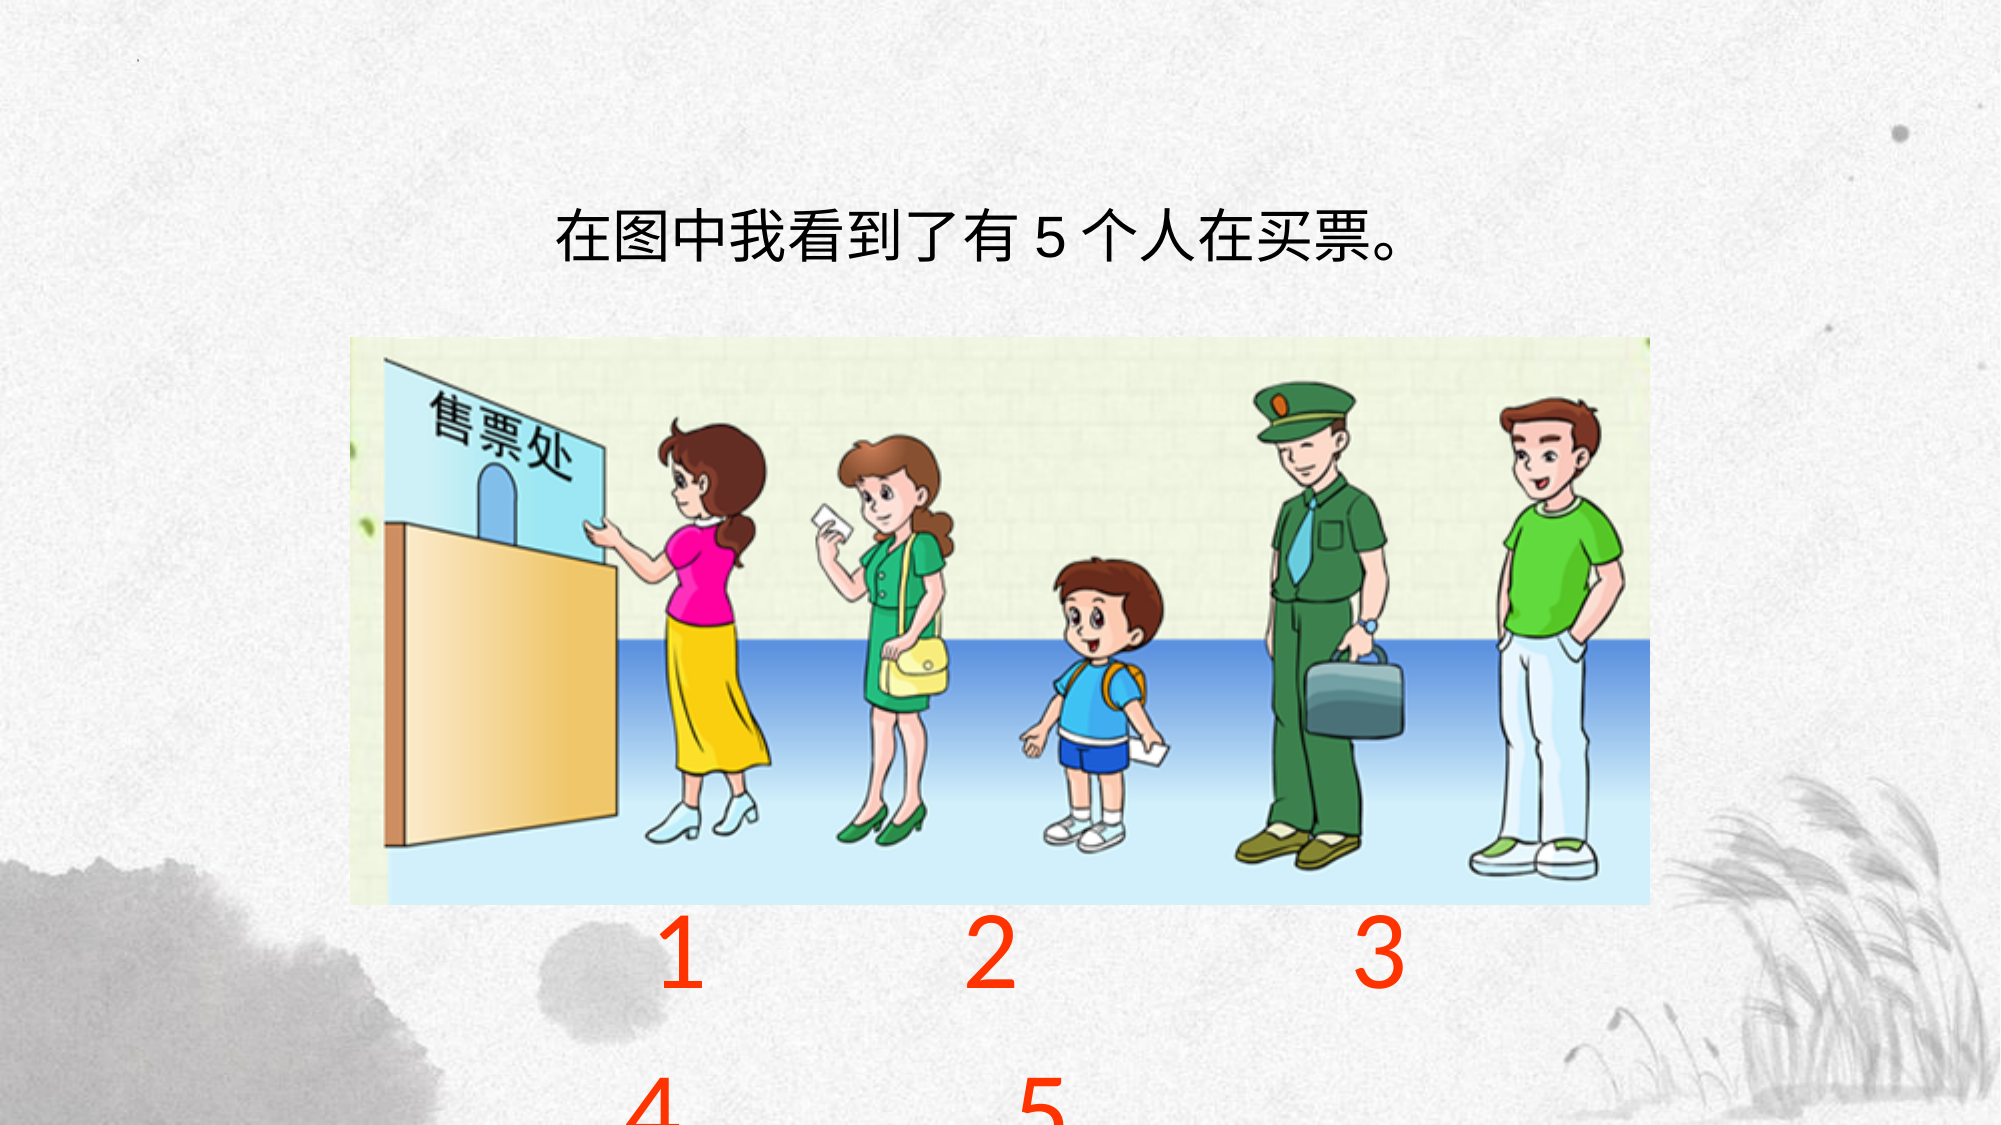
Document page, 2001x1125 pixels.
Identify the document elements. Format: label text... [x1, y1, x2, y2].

list 在图中我看到了有5个人在买票。 [539, 199, 1396, 306]
text_box 1 2 3 4 5 [610, 841, 1709, 1125]
picture [0, 0, 2001, 1125]
